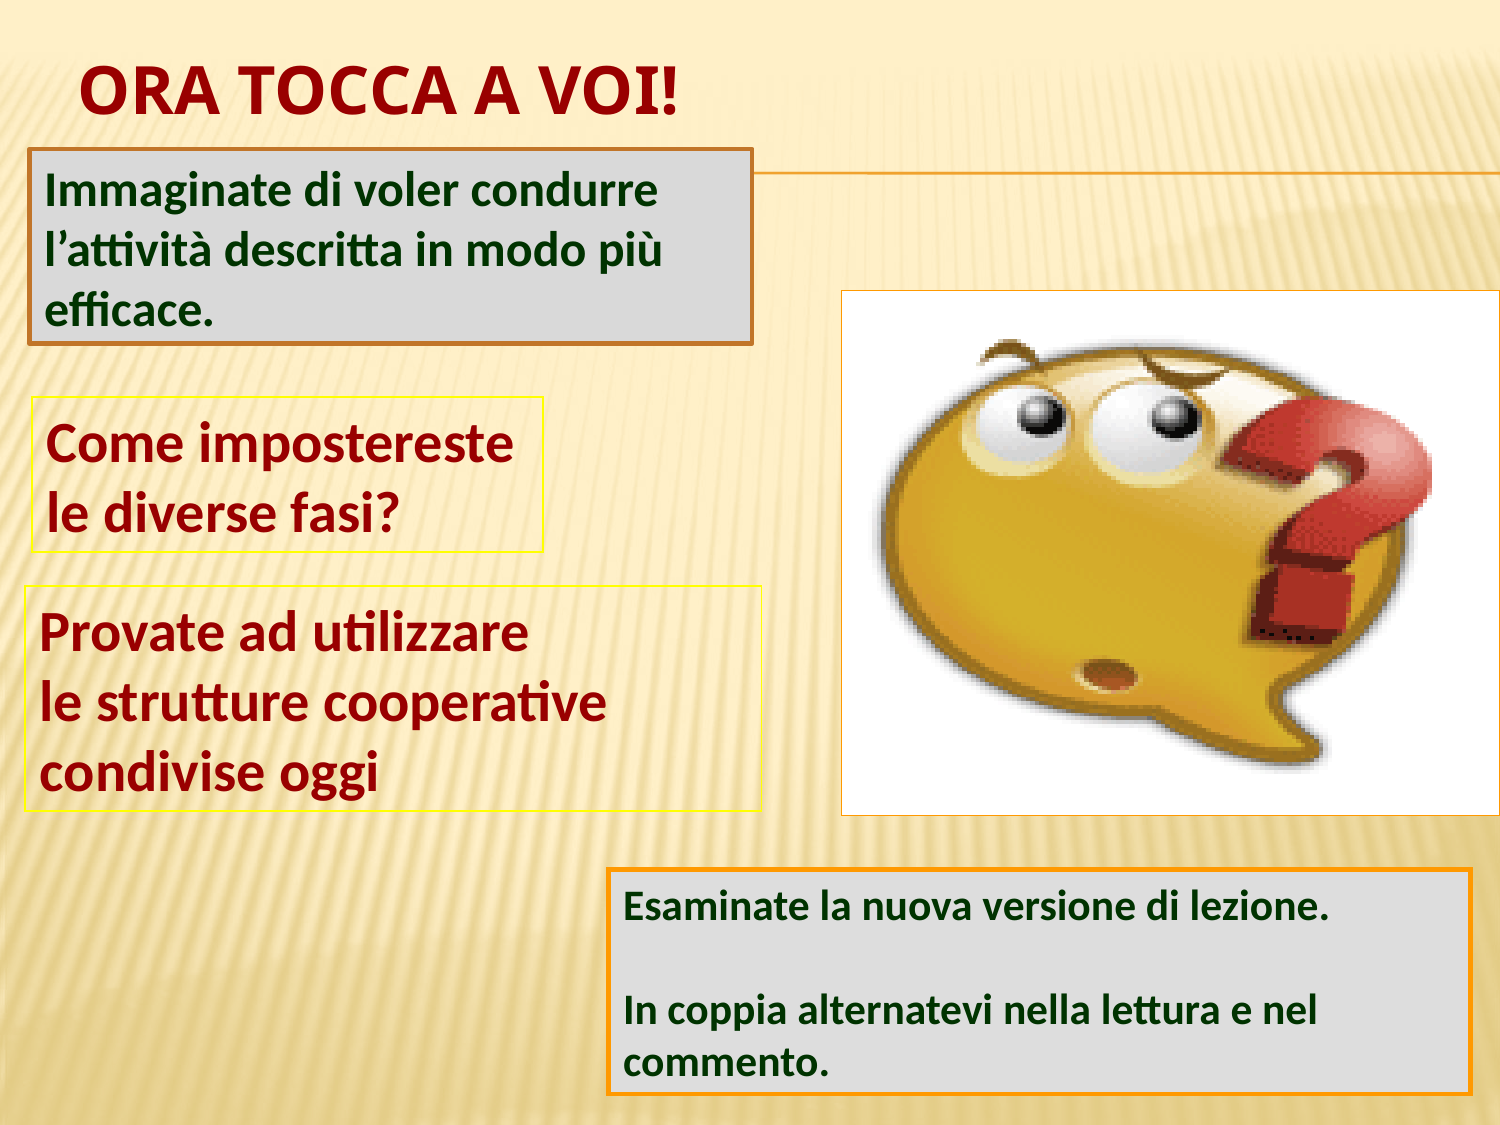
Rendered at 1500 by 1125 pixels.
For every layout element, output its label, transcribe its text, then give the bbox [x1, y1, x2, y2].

text_box Immaginate di voler condurre l’attività descritta in modo più efficace. [27, 147, 754, 346]
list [840, 290, 1500, 816]
title ORA TOCCA A VOI! [62, 37, 860, 138]
list Esaminate la nuova versione di lezione. In coppia alternatevi nella lettura e nel commento. [608, 869, 1471, 1094]
text_box Come impostereste le diverse fasi? [31, 397, 543, 552]
text_box Provate ad utilizzare le strutture cooperative condivise oggi [25, 586, 762, 811]
